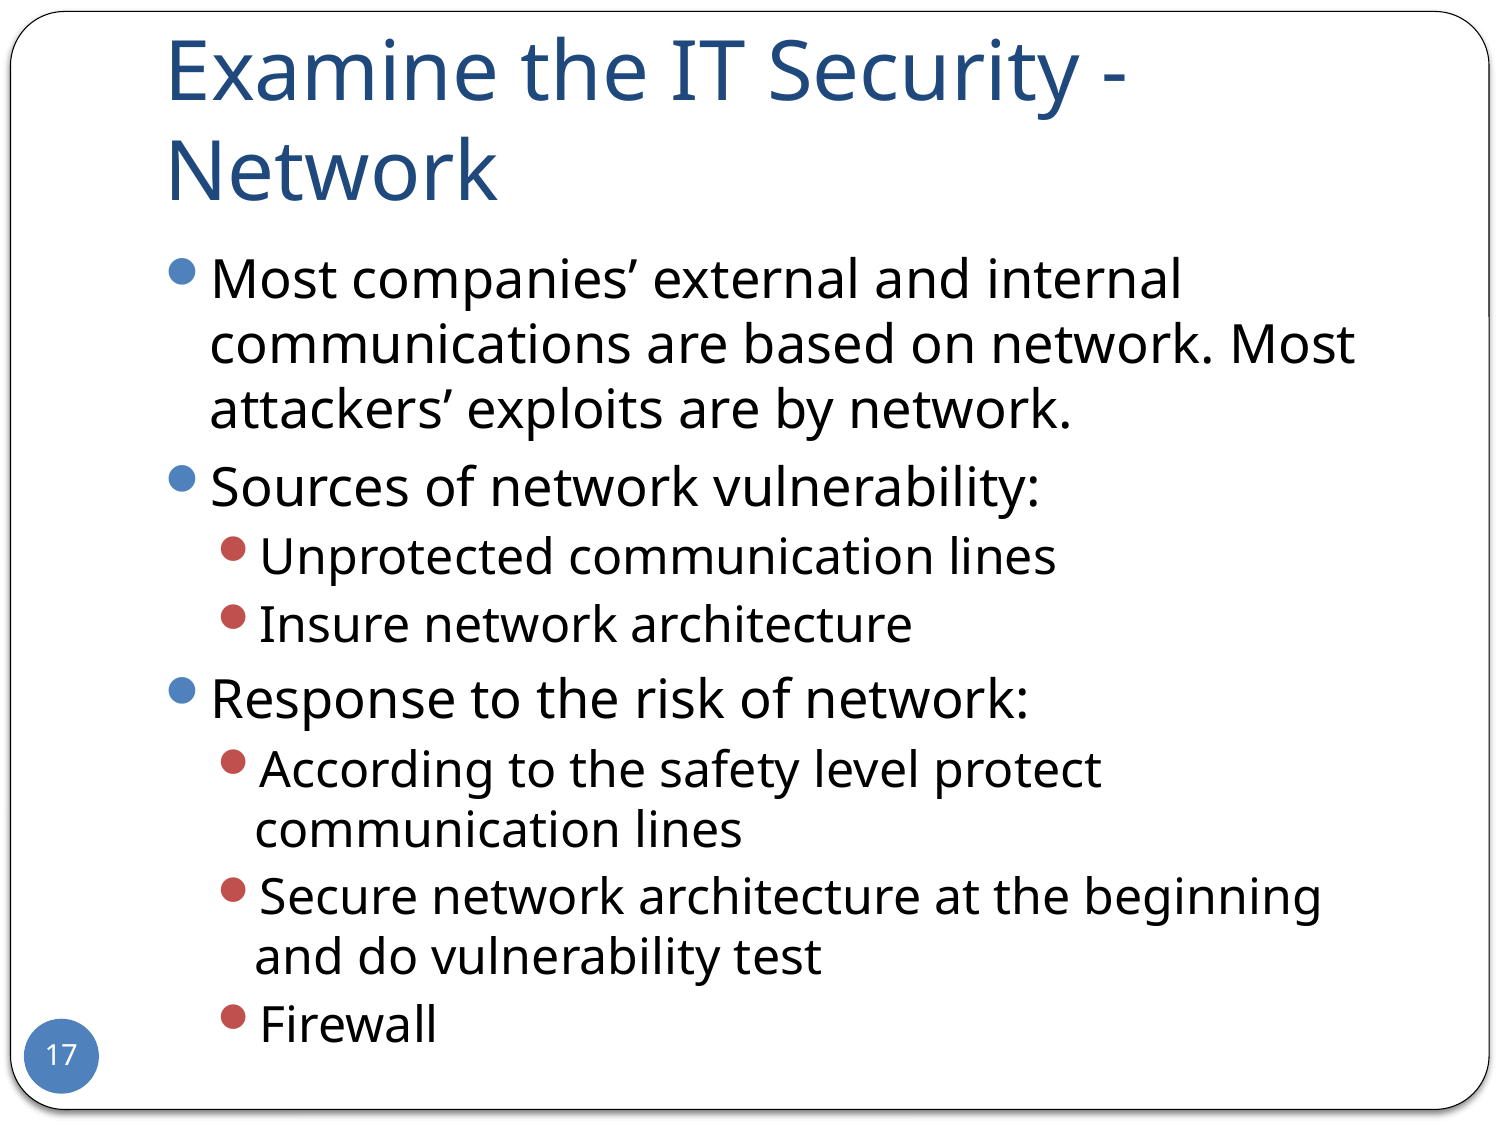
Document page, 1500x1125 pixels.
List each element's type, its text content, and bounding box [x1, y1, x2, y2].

list Most companies’ external and internal communications are based on network. Most attackers’ exploits are by network. Sources of network vulnerability: Unprotected communication lines Insure network architecture Response to the risk of network: According to the safety level protect communication lines Secure network architecture at the beginning and do vulnerability test Firewall [150, 237, 1425, 988]
title Examine the IT Security - Network [150, 45, 1425, 233]
slide_number 17 [23, 1018, 99, 1094]
